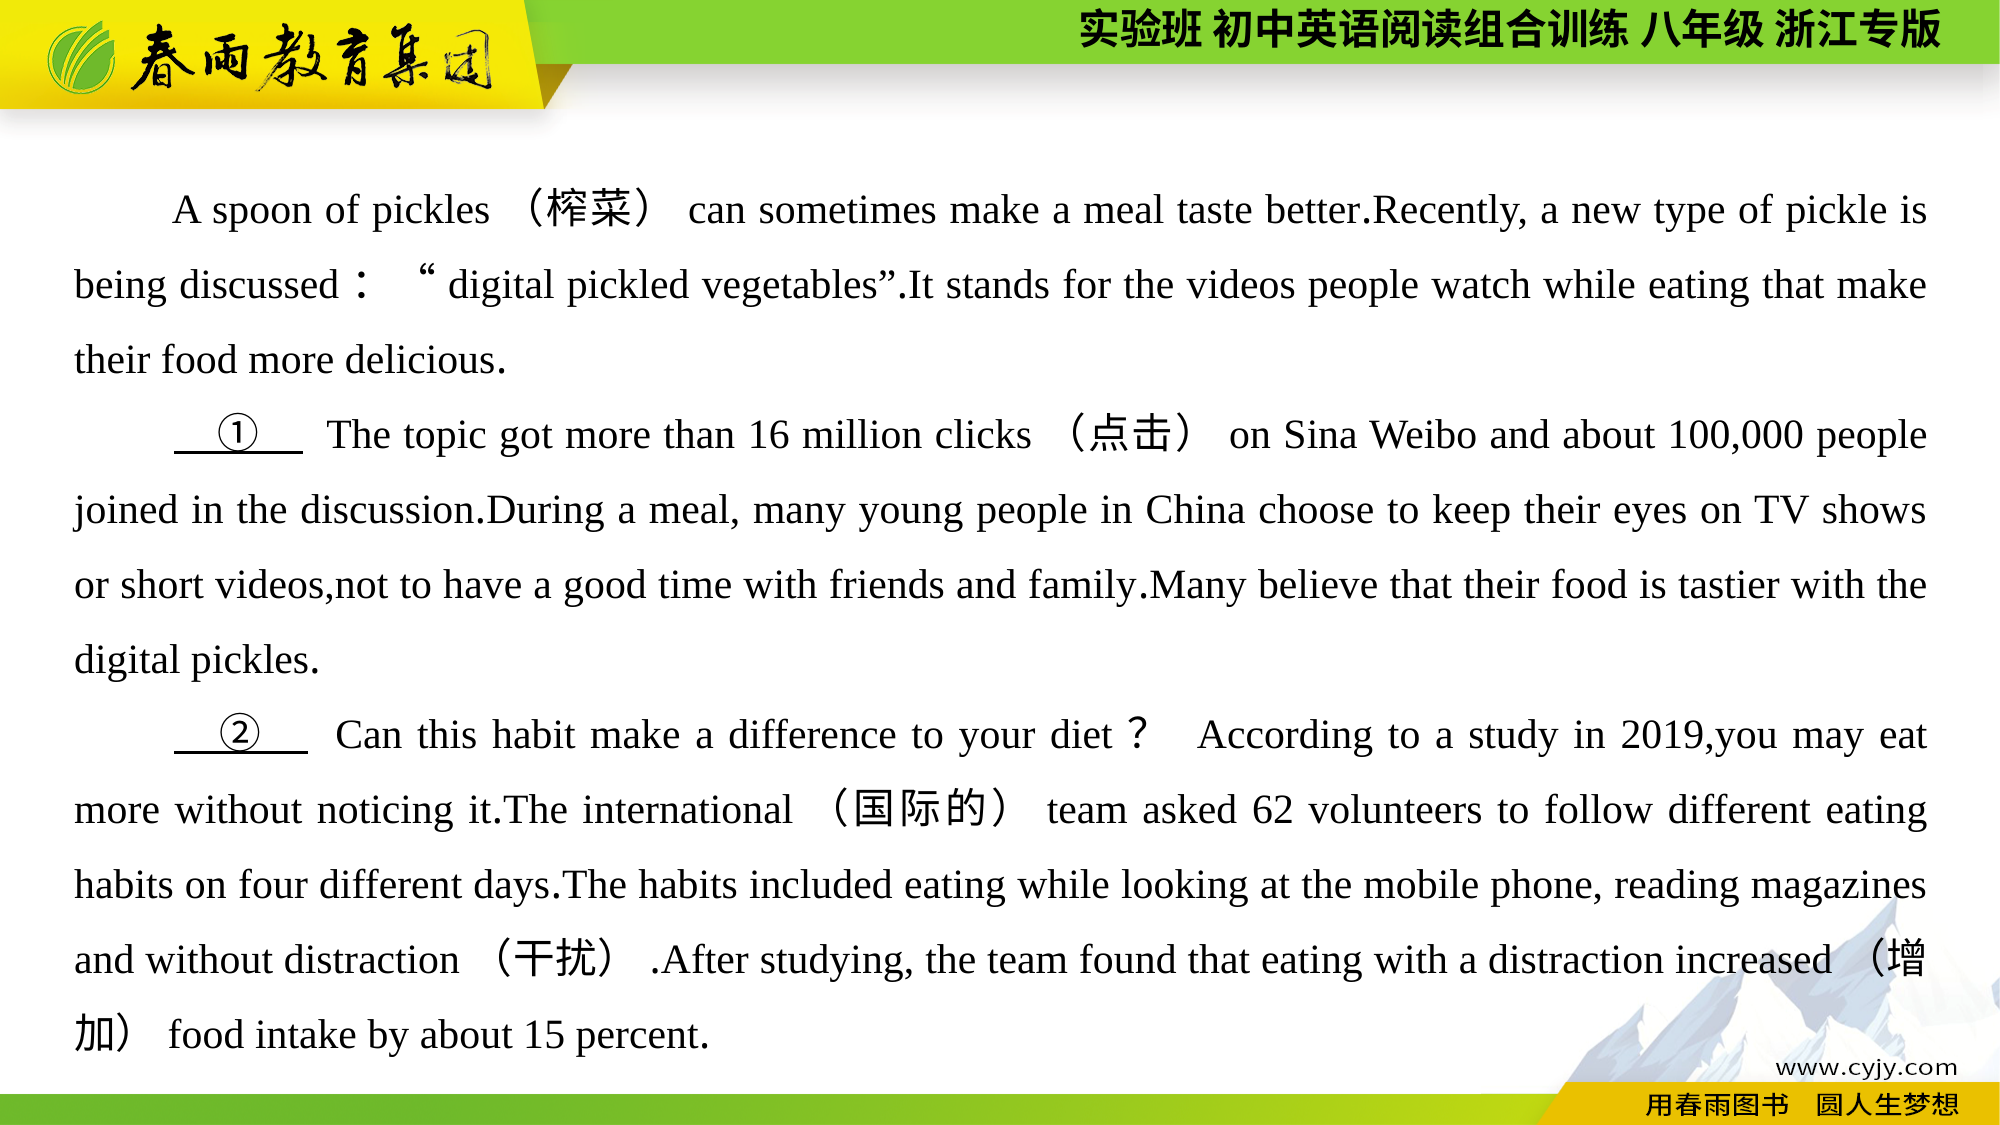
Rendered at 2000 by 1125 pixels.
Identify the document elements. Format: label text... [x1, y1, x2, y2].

list A spoon of pickles（榨菜）can sometimes make a meal taste better.Recently, a new type of pickle is being discussed：“digital pickled vegetables”.It stands for the videos people watch while eating that make their food more delicious. ① The topic got more than 16 million clicks（点击）on Sina Weibo and about 100,000 people joined in the discussion.During a meal, many young people in China choose to keep their eyes on TV shows or short videos,not to have a good time with friends and family.Many believe that their food is tastier with the digital pickles. ② Can this habit make a difference to your diet？ According to a study in 2019,you may eat more without noticing it.The international（国际的）team asked 62 volunteers to follow different eating habits on four different days.The habits included eating while looking at the mobile phone, reading magazines and without distraction（干扰）.After studying, the team found that eating with a distraction increased（增加）food intake by about 15 percent. [59, 149, 1944, 1064]
picture [0, 0, 2000, 1125]
